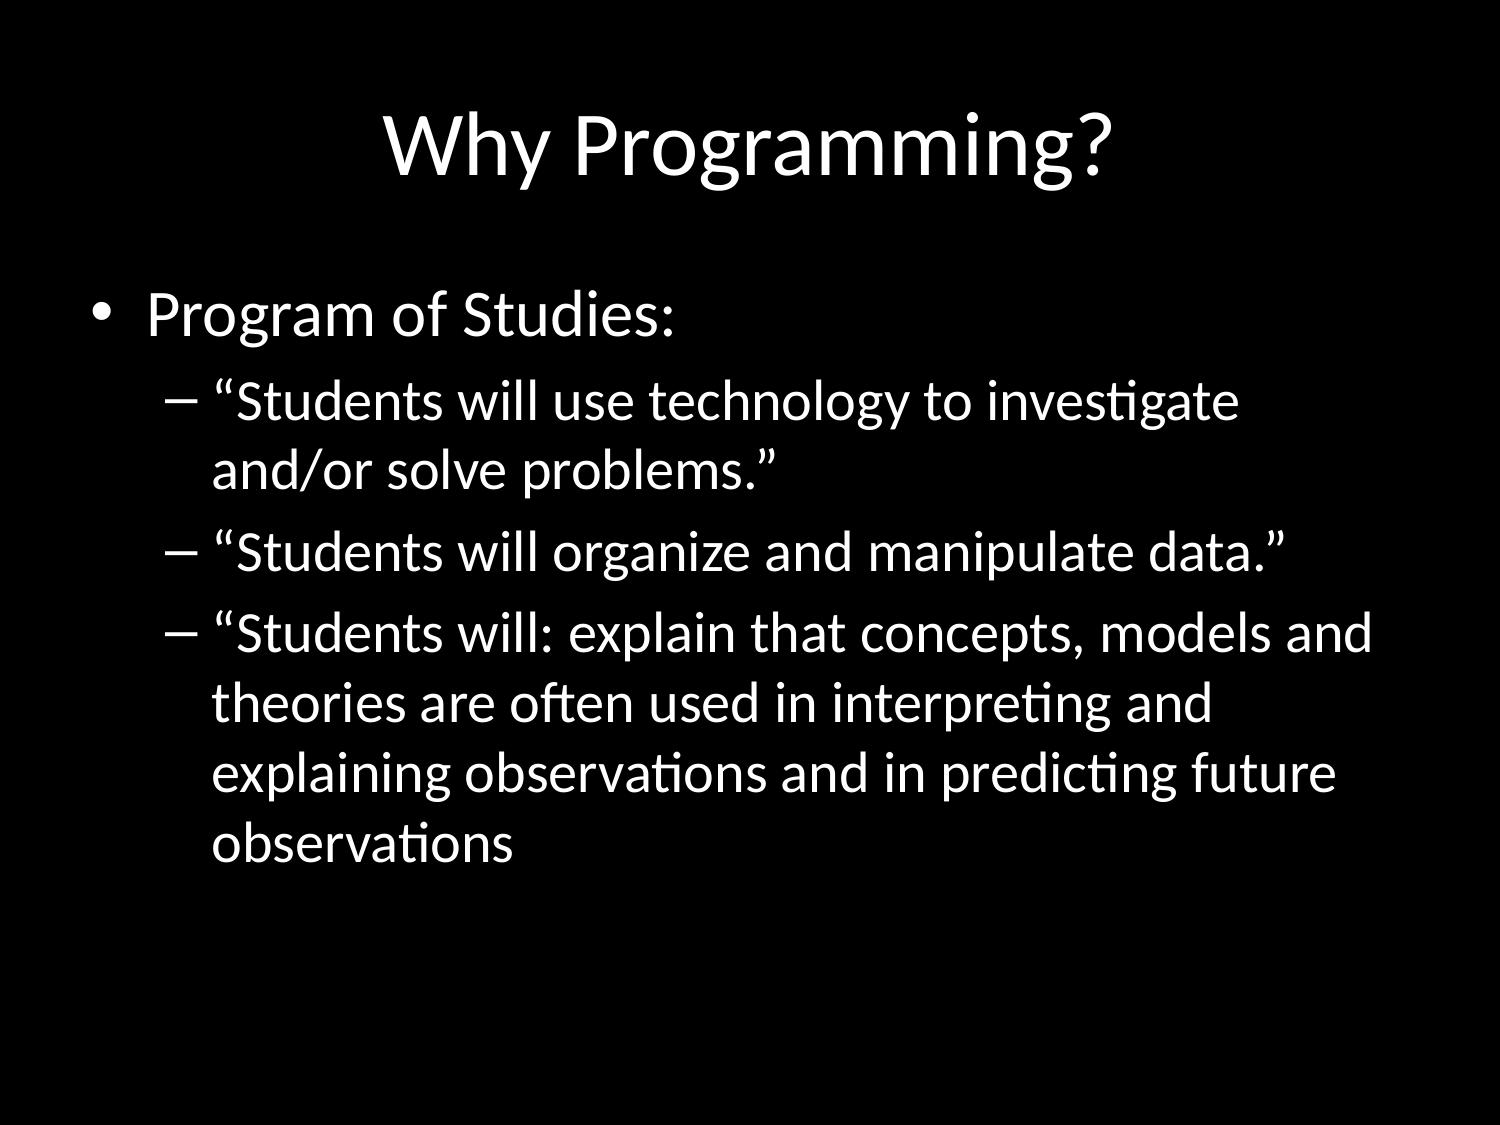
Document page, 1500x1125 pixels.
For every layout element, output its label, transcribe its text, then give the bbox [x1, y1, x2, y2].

title Why Programming? [75, 45, 1425, 233]
list Program of Studies: “Students will use technology to investigate and/or solve problems.” “Students will organize and manipulate data.” “Students will: explain that concepts, models and theories are often used in interpreting and explaining observations and in predicting future observations [75, 262, 1425, 1005]
